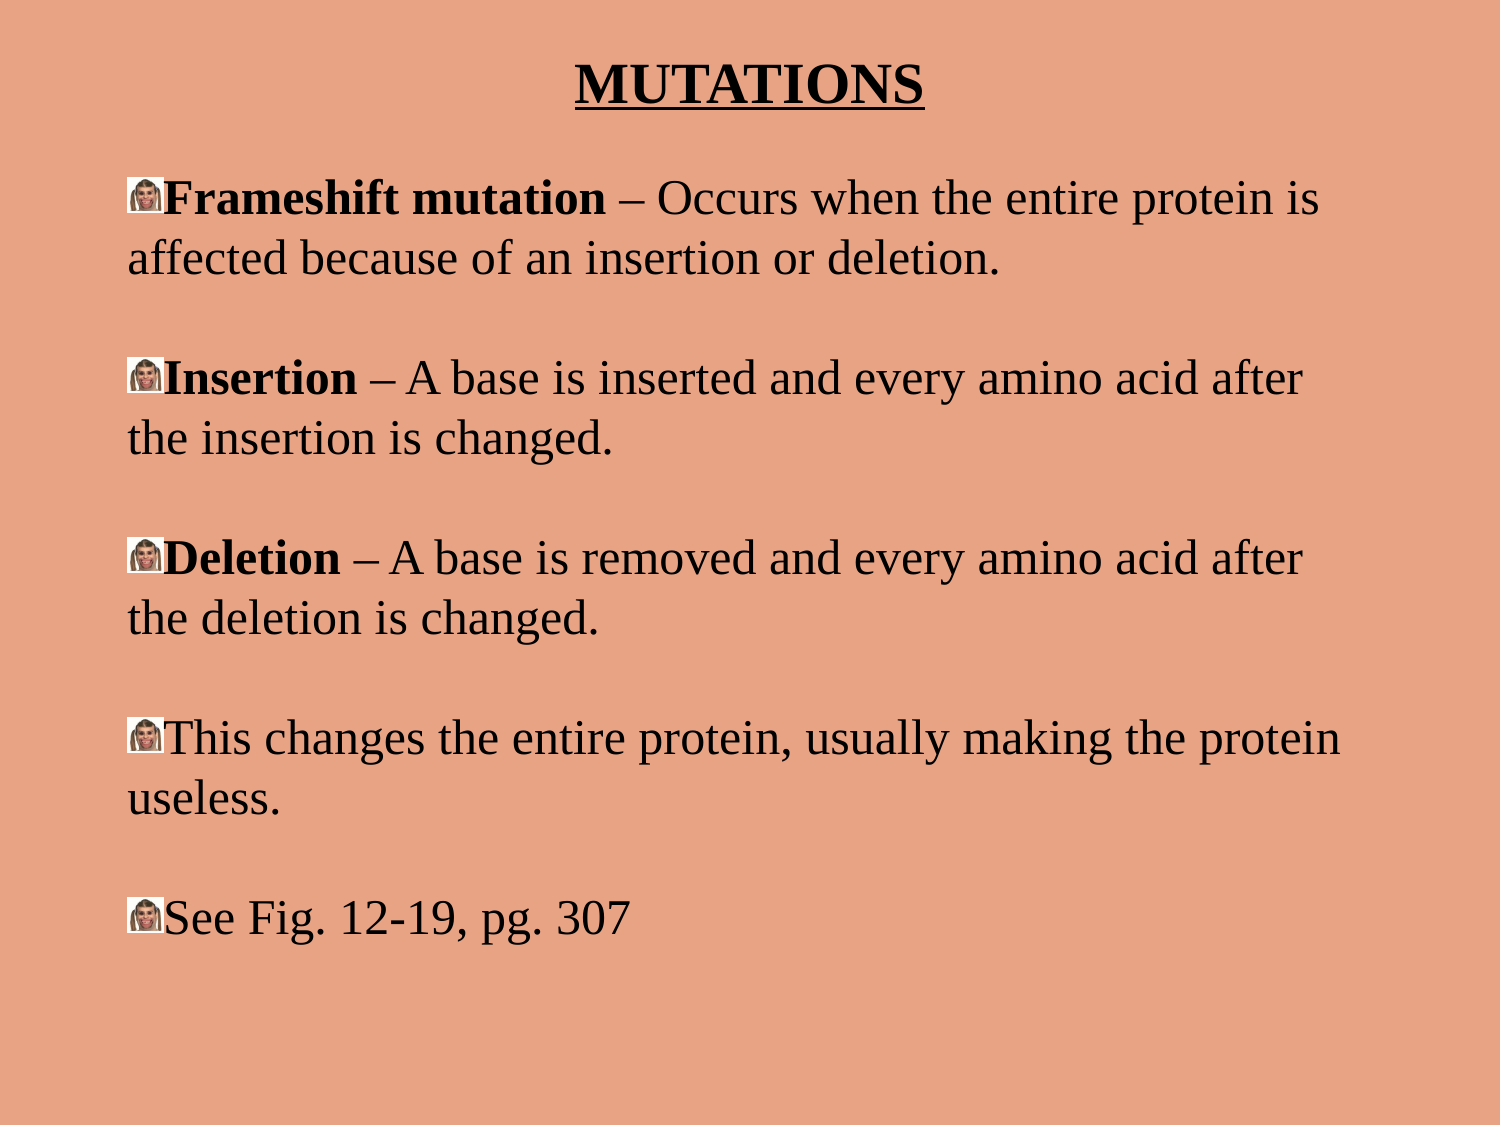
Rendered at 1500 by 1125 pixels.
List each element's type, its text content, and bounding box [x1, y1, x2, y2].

picture [127, 897, 164, 933]
picture [127, 177, 164, 213]
picture [127, 357, 164, 393]
picture [127, 717, 164, 753]
text_box MUTATIONS Frameshift mutation – Occurs when the entire protein is affected because of an insertion or deletion. Insertion – A base is inserted and every amino acid after the insertion is changed. Deletion – A base is removed and every amino acid after the deletion is changed. This changes the entire protein, usually making the protein useless. See Fig. 12-19, pg. 307 [112, 37, 1388, 998]
picture [127, 537, 164, 573]
